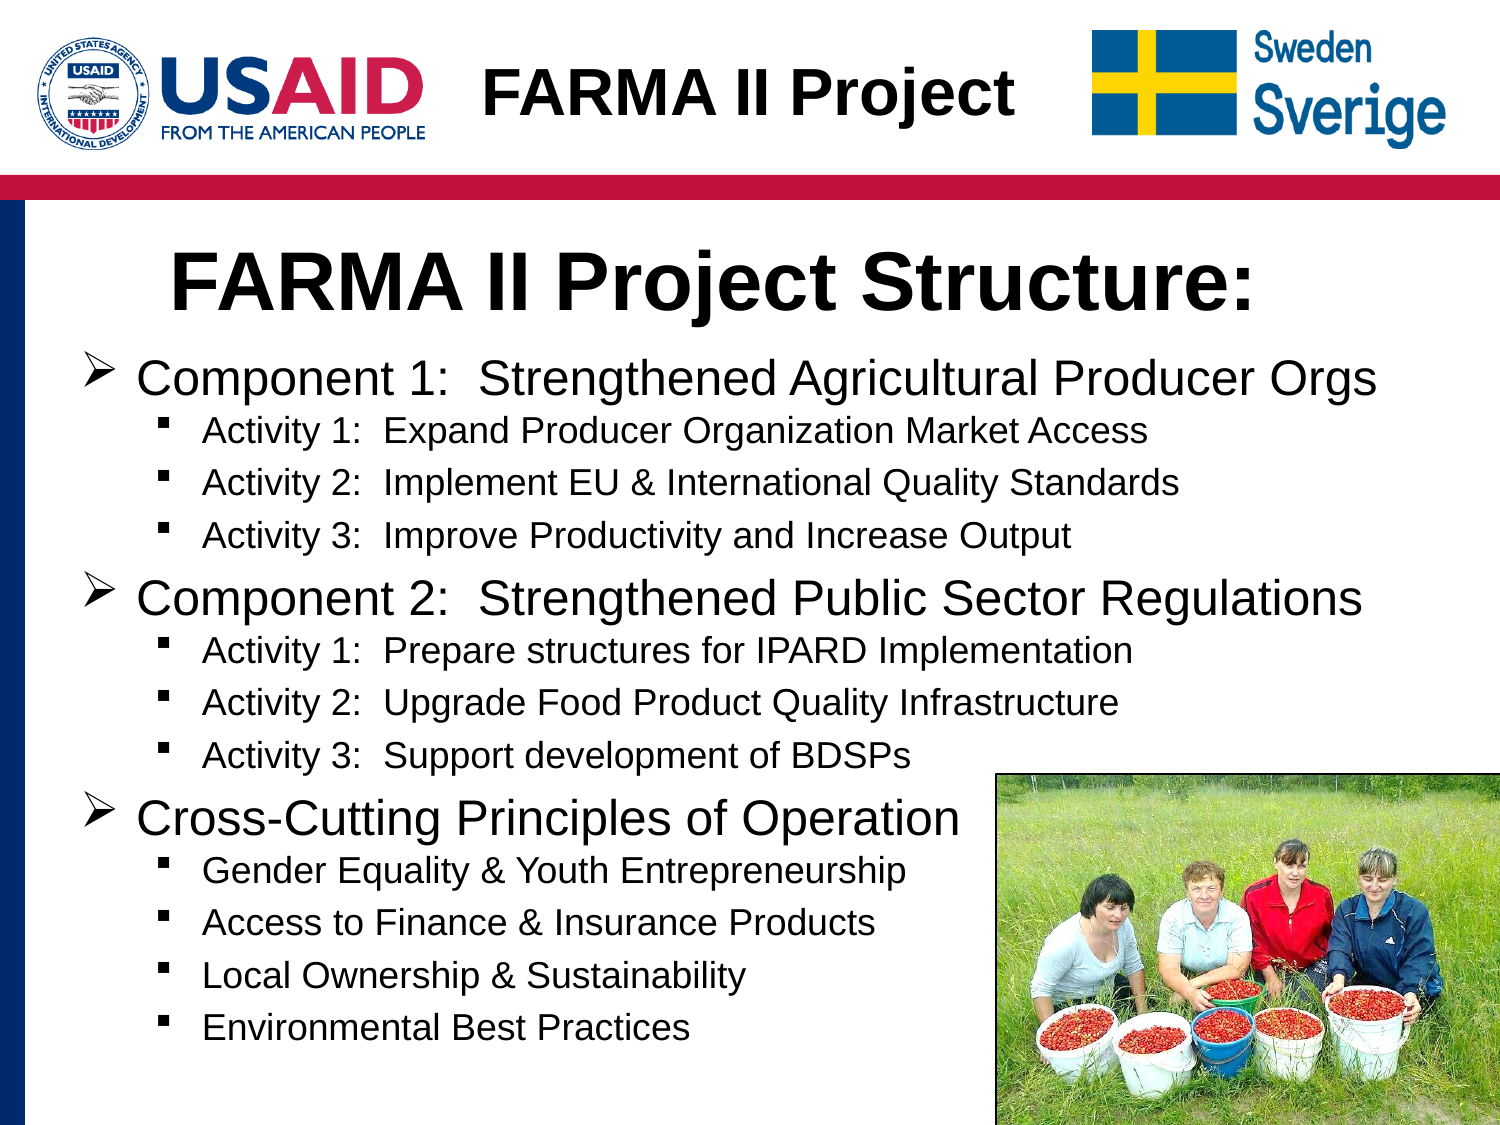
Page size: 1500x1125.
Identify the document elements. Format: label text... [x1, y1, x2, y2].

picture [1092, 30, 1446, 150]
text_box FARMA II Project [466, 41, 1034, 136]
picture [996, 774, 1500, 1125]
list Component 1: Strengthened Agricultural Producer Orgs Activity 1: Expand Producer Organization Market Access Activity 2: Implement EU & International Quality Standards Activity 3: Improve Productivity and Increase Output Component 2: Strengthened Public Sector Regulations Activity 1: Prepare structures for IPARD Implementation Activity 2: Upgrade Food Product Quality Infrastructure Activity 3: Support development of BDSPs Cross-Cutting Principles of Operation Gender Equality & Youth Entrepreneurship Access to Finance & Insurance Products Local Ownership & Sustainability Environmental Best Practices [64, 338, 1400, 1059]
title FARMA II Project Structure: [76, 219, 1352, 338]
picture [37, 37, 435, 150]
